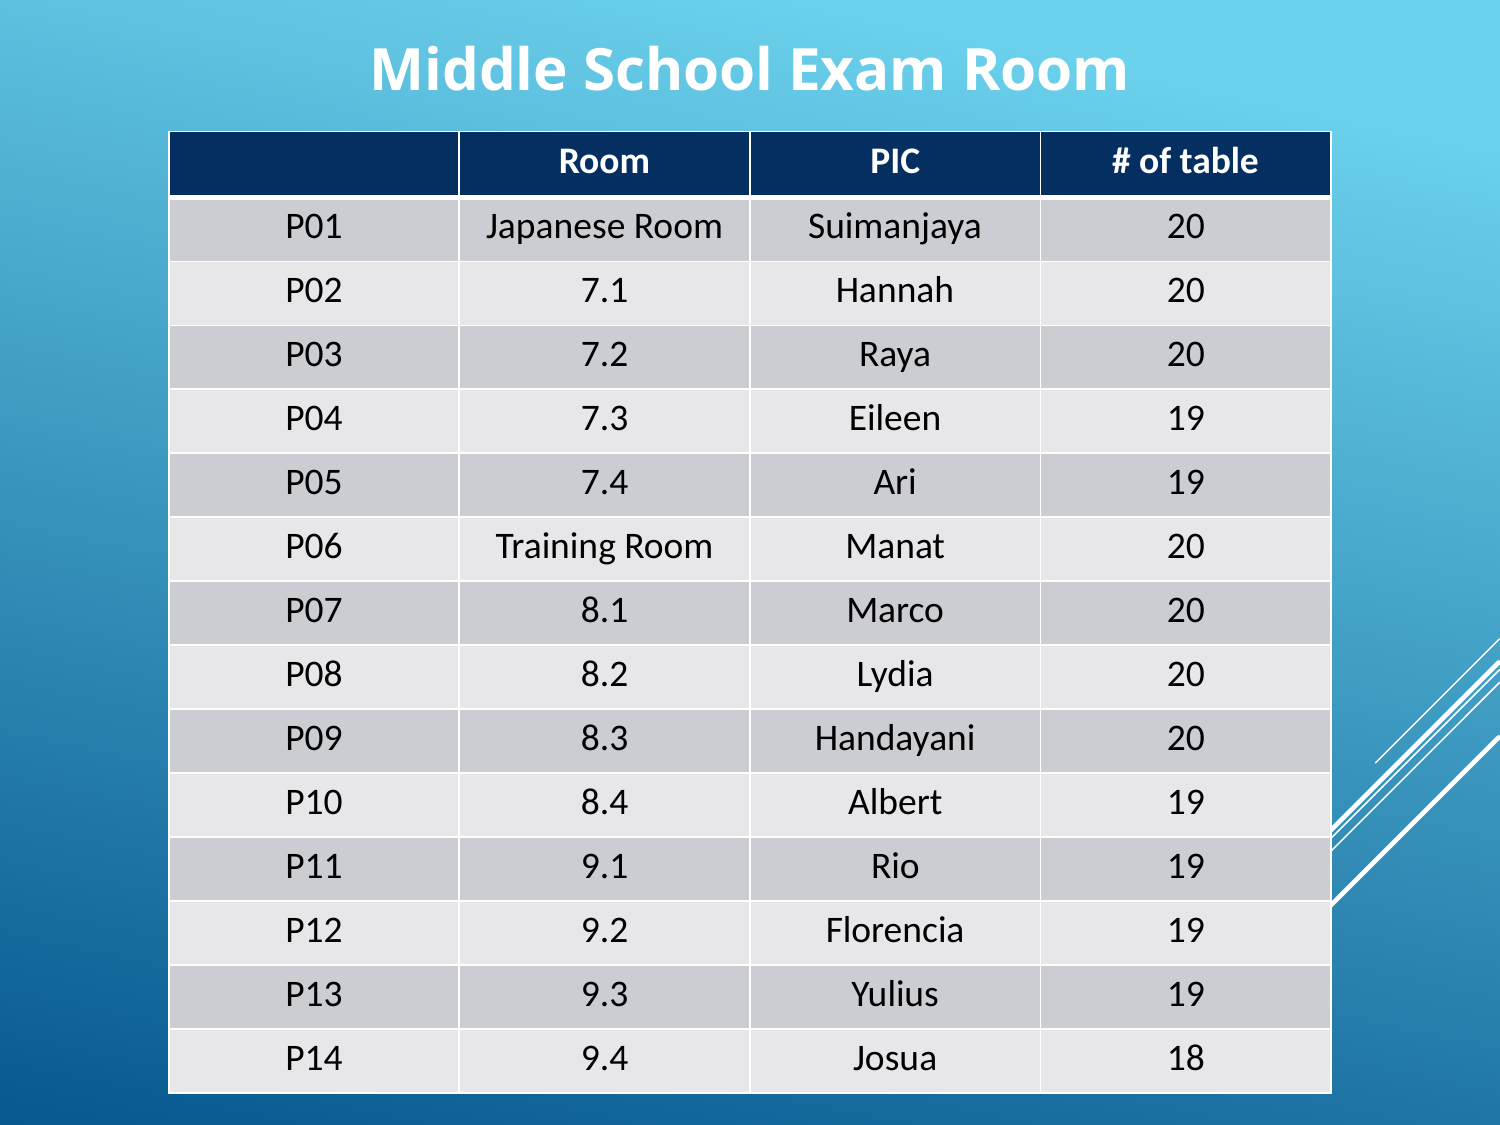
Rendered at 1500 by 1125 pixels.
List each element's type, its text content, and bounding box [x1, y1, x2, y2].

table_cell P14 [170, 1030, 458, 1092]
table_cell P11 [170, 838, 458, 900]
table_cell Florencia [751, 902, 1040, 964]
table_cell Hannah [751, 262, 1040, 325]
table_cell 19 [1041, 774, 1330, 836]
table_cell Marco [751, 582, 1040, 644]
table_cell Josua [751, 1030, 1040, 1092]
table_cell P13 [170, 966, 458, 1028]
table_cell Lydia [751, 646, 1040, 708]
table_cell 19 [1041, 390, 1330, 452]
table_cell Yulius [751, 966, 1040, 1028]
table_cell 18 [1041, 1030, 1330, 1092]
table_header Room [460, 132, 749, 195]
table_cell 8.3 [460, 710, 749, 772]
table_cell P10 [170, 774, 458, 836]
table_cell P12 [170, 902, 458, 964]
table_cell Handayani [751, 710, 1040, 772]
table_cell P03 [170, 326, 458, 388]
table_cell P06 [170, 518, 458, 580]
table_cell 8.1 [460, 582, 749, 644]
table_cell Training Room [460, 518, 749, 580]
table_cell 20 [1041, 262, 1330, 325]
table_cell 19 [1041, 838, 1330, 900]
table_cell Rio [751, 838, 1040, 900]
table_cell P01 [170, 200, 458, 261]
table_cell Albert [751, 774, 1040, 836]
table_cell 20 [1041, 326, 1330, 388]
table_cell Eileen [751, 390, 1040, 452]
table_cell P02 [170, 262, 458, 325]
table_cell 20 [1041, 582, 1330, 644]
table_cell 20 [1041, 518, 1330, 580]
table_cell 7.1 [460, 262, 749, 325]
table_cell 8.4 [460, 774, 749, 836]
table_header PIC [751, 132, 1040, 195]
table_cell 7.2 [460, 326, 749, 388]
table_cell 8.2 [460, 646, 749, 708]
table_header # of table [1041, 132, 1330, 195]
table_cell Suimanjaya [751, 200, 1040, 261]
table_cell P09 [170, 710, 458, 772]
table_cell P07 [170, 582, 458, 644]
table_cell 9.2 [460, 902, 749, 964]
table_cell 9.4 [460, 1030, 749, 1092]
table_cell 19 [1041, 454, 1330, 516]
text_box Middle School Exam Room [299, 24, 1200, 110]
table_cell 19 [1041, 966, 1330, 1028]
table_cell P08 [170, 646, 458, 708]
table_header [170, 132, 458, 195]
table_cell Raya [751, 326, 1040, 388]
table_cell 7.4 [460, 454, 749, 516]
table_cell 7.3 [460, 390, 749, 452]
table_cell Ari [751, 454, 1040, 516]
table_cell Japanese Room [460, 200, 749, 261]
table_cell P05 [170, 454, 458, 516]
table_cell 20 [1041, 200, 1330, 261]
table_cell P04 [170, 390, 458, 452]
table_cell 19 [1041, 902, 1330, 964]
table_cell 9.3 [460, 966, 749, 1028]
table_cell 20 [1041, 646, 1330, 708]
table_cell 9.1 [460, 838, 749, 900]
table_cell Manat [751, 518, 1040, 580]
table_cell 20 [1041, 710, 1330, 772]
